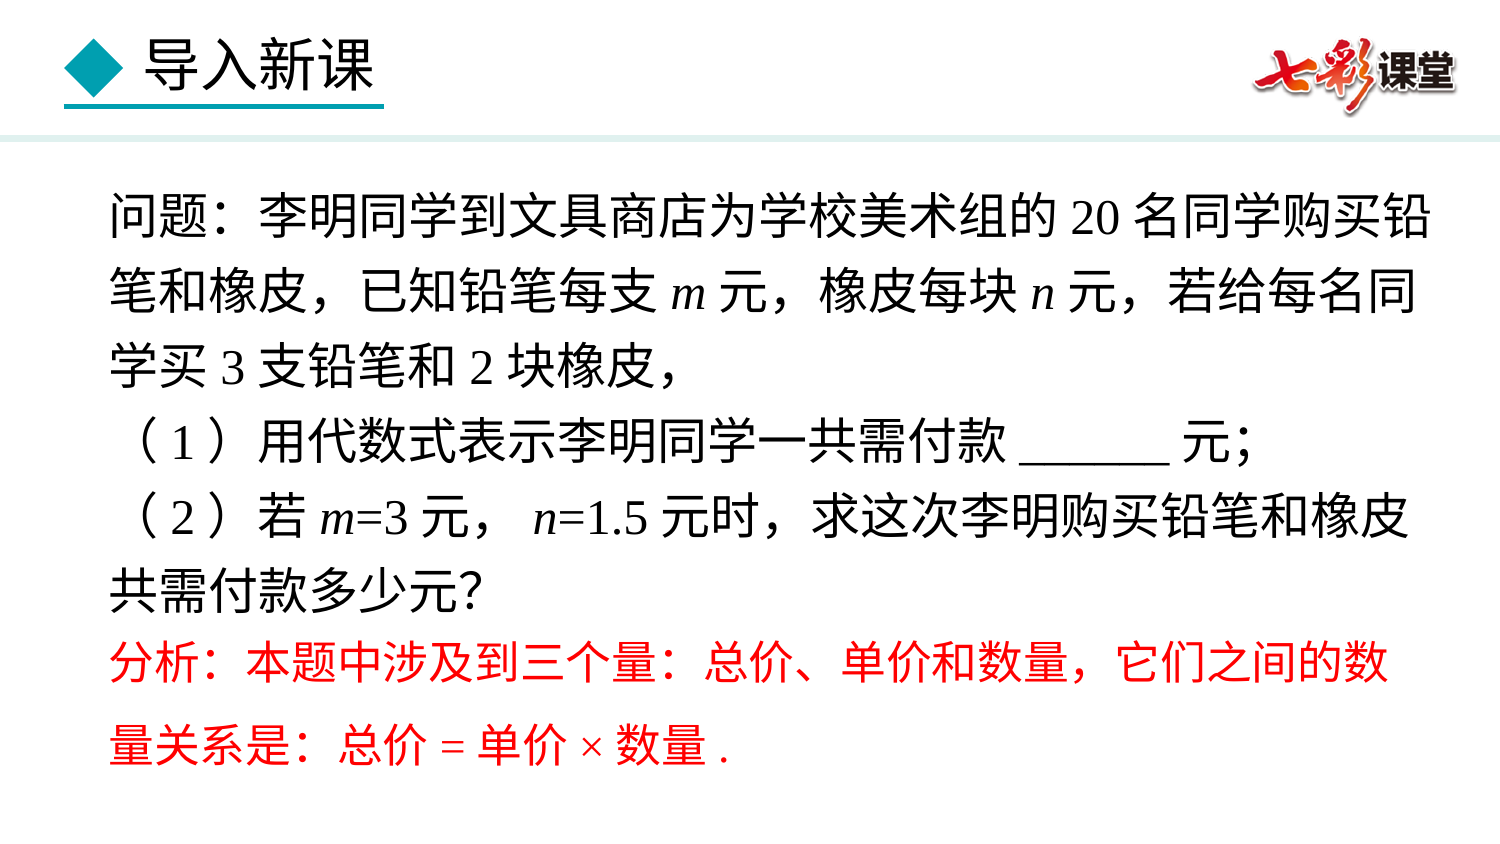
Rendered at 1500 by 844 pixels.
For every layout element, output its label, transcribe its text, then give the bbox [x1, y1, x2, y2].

text_box 分析：本题中涉及到三个量：总价、单价和数量，它们之间的数量关系是：总价=单价×数量. [93, 598, 1421, 779]
picture [1249, 32, 1461, 118]
text_box 问题：李明同学到文具商店为学校美术组的20名同学购买铅笔和橡皮，已知铅笔每支m元，橡皮每块n元，若给每名同学买3支铅笔和2块橡皮， （1）用代数式表示李明同学一共需付款______元； （2）若m=3元，n=1.5元时，求这次李明购买铅笔和橡皮共需付款多少元？ [93, 161, 1463, 627]
